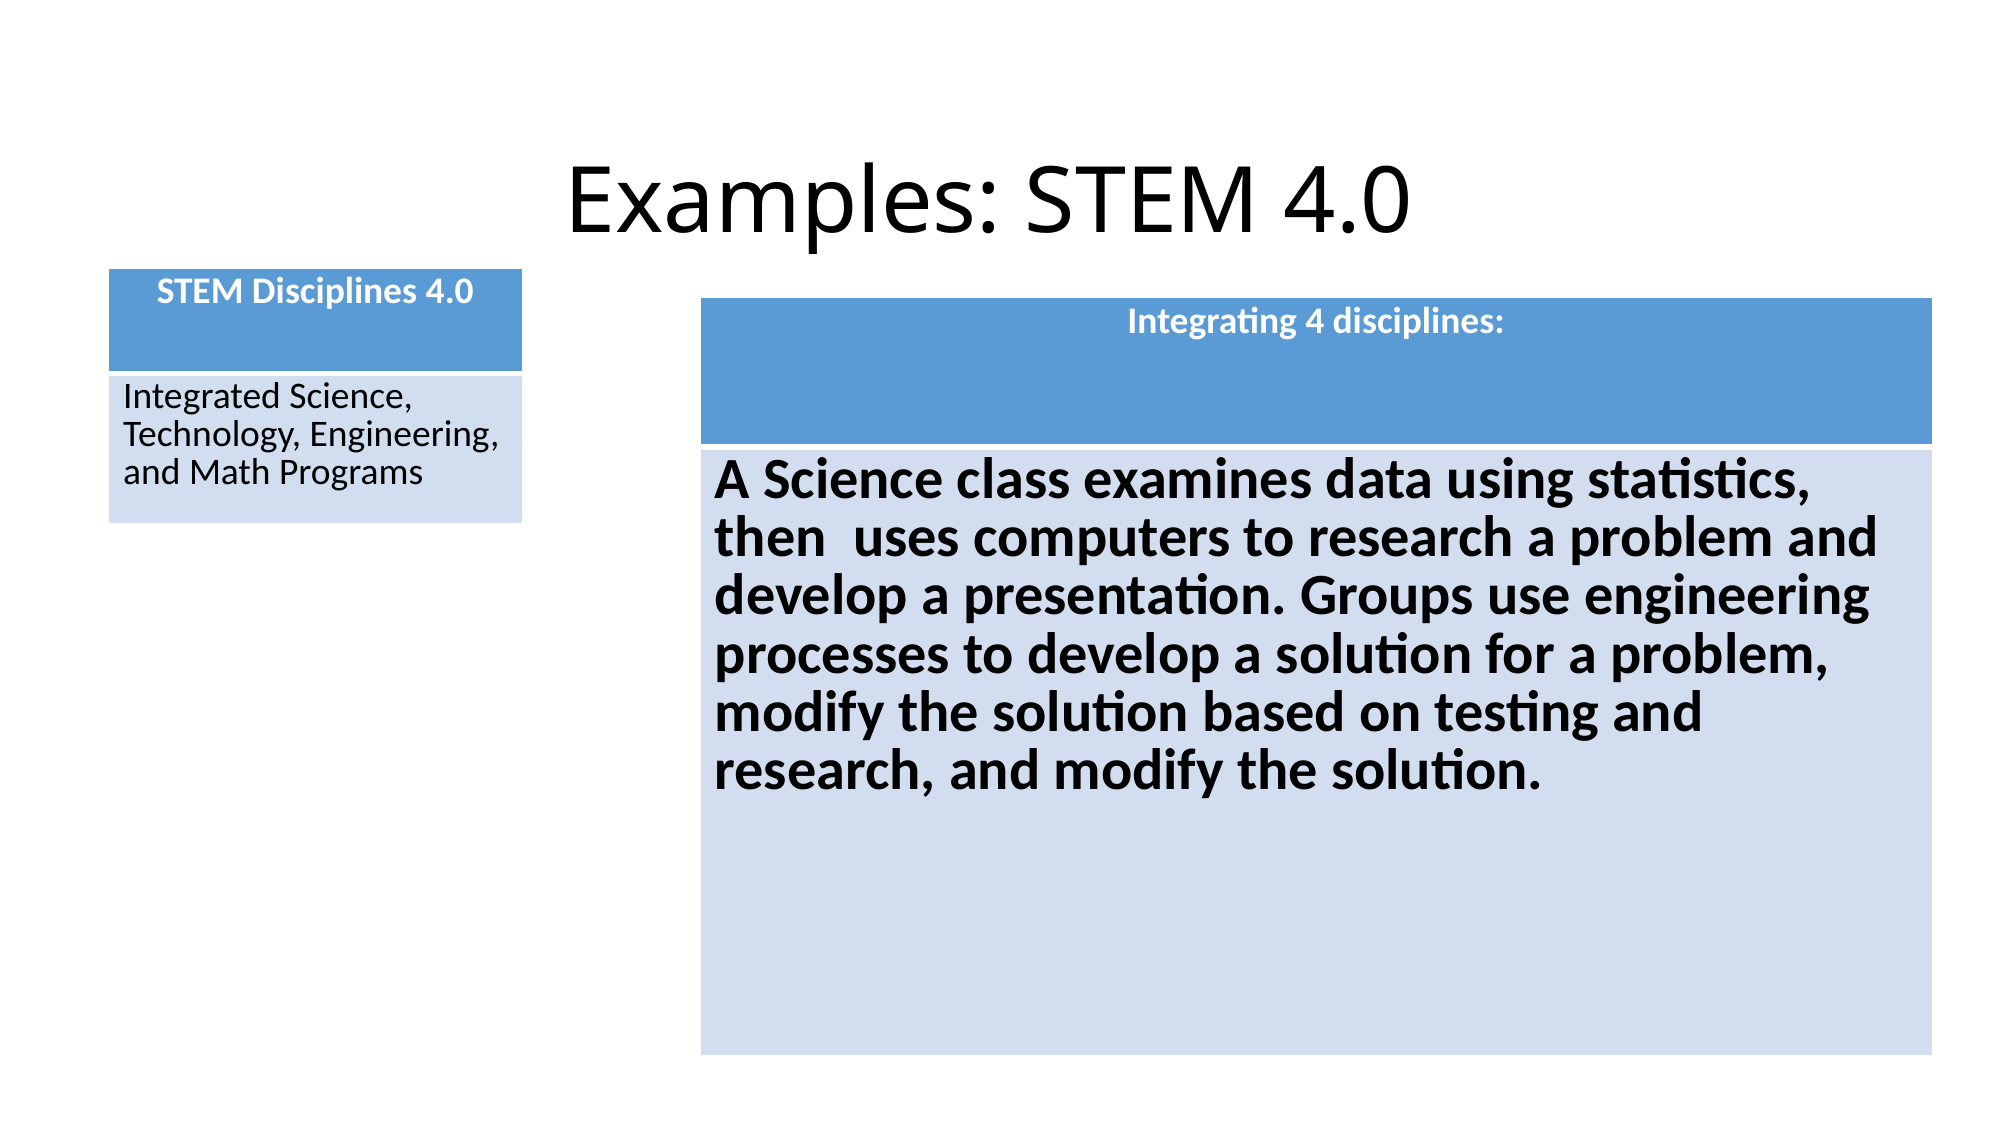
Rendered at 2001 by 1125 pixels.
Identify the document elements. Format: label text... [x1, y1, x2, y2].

table_cell A Science class examines data using statistics, then uses computers to research a problem and develop a presentation. Groups use engineering processes to develop a solution for a problem, modify the solution based on testing and research, and modify the solution. [701, 450, 1932, 1055]
table_header STEM Disciplines 4.0 [109, 269, 522, 371]
table_cell Integrated Science, Technology, Engineering, and Math Programs [109, 376, 522, 523]
table_header Integrating 4 disciplines: [701, 298, 1932, 444]
title Examples: STEM 4.0 [342, 138, 1637, 269]
